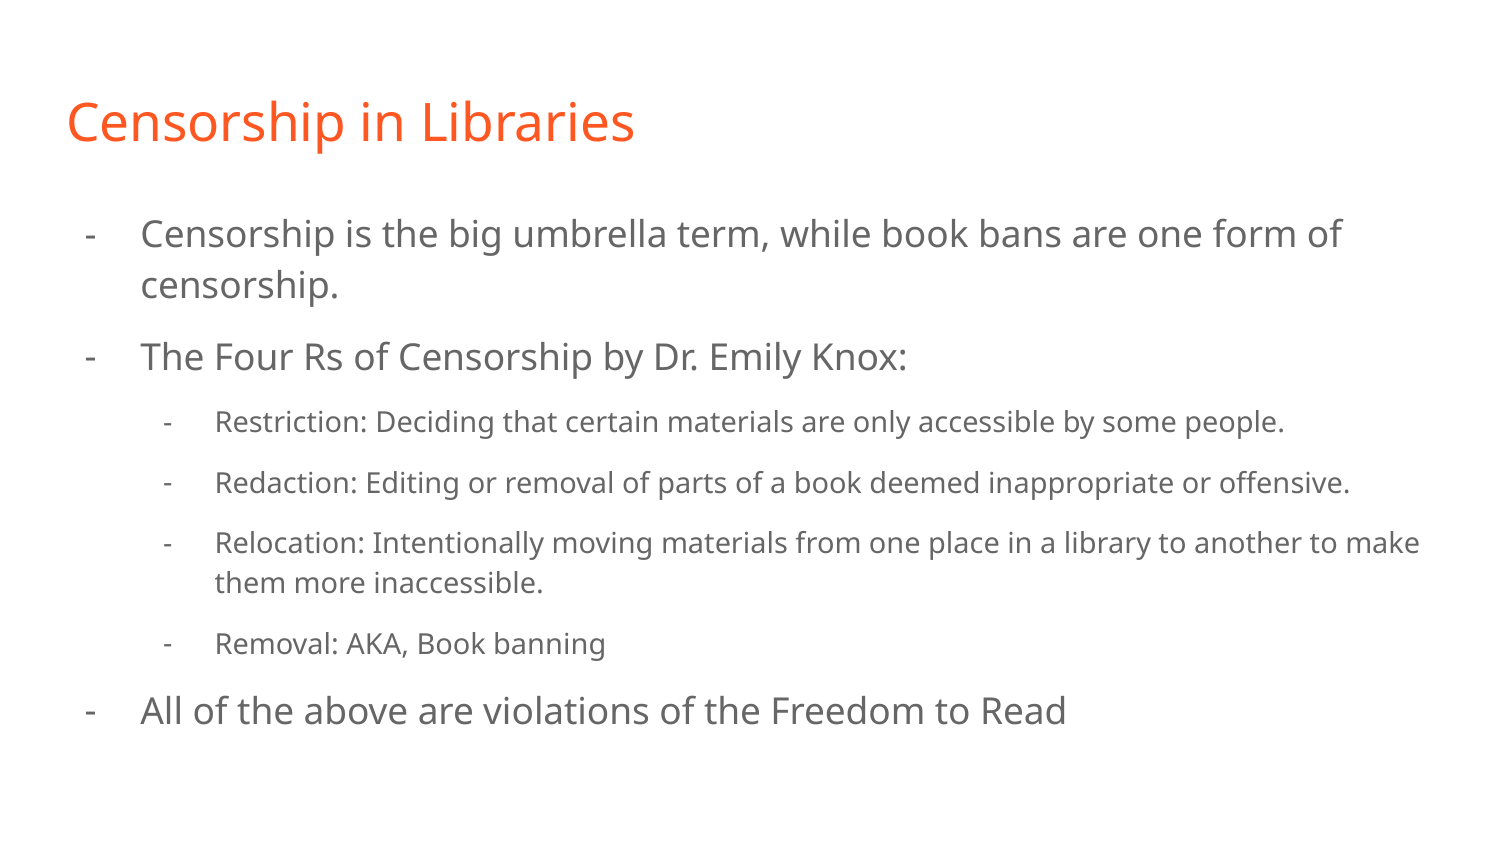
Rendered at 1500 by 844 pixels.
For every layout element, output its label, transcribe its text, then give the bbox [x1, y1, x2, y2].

title Censorship in Libraries [51, 72, 1449, 167]
list Censorship is the big umbrella term, while book bans are one form of censorship. The Four Rs of Censorship by Dr. Emily Knox: Restriction: Deciding that certain materials are only accessible by some people. Redaction: Editing or removal of parts of a book deemed inappropriate or offensive. Relocation: Intentionally moving materials from one place in a library to another to make them more inaccessible. Removal: AKA, Book banning All of the above are violations of the Freedom to Read [51, 189, 1449, 750]
